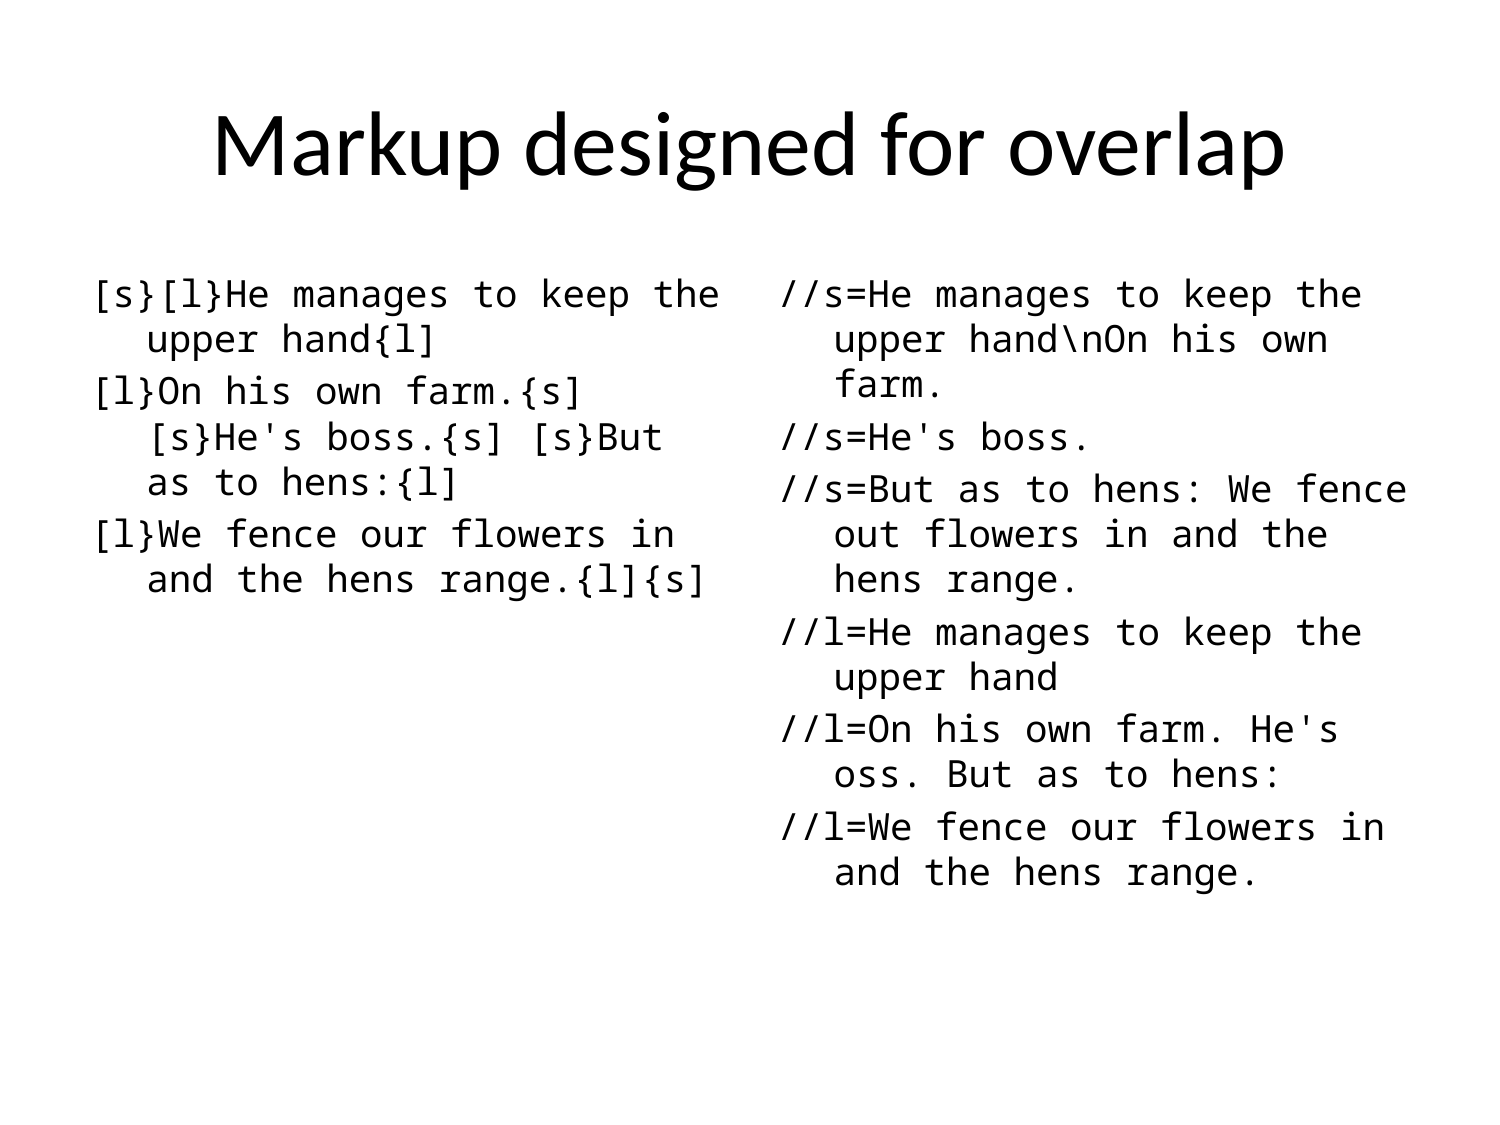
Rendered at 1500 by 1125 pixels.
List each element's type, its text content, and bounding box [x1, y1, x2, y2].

list //s=He manages to keep the upper hand\nOn his own farm. //s=He's boss. //s=But as to hens: We fence out flowers in and the hens range. //l=He manages to keep the upper hand //l=On his own farm. He's oss. But as to hens: //l=We fence our flowers in and the hens range. [762, 262, 1425, 1005]
list [s}[l}He manages to keep the upper hand{l] [l}On his own farm.{s] [s}He's boss.{s] [s}But as to hens:{l] [l}We fence our flowers in and the hens range.{l]{s] [75, 262, 738, 1005]
title Markup designed for overlap [75, 45, 1425, 233]
